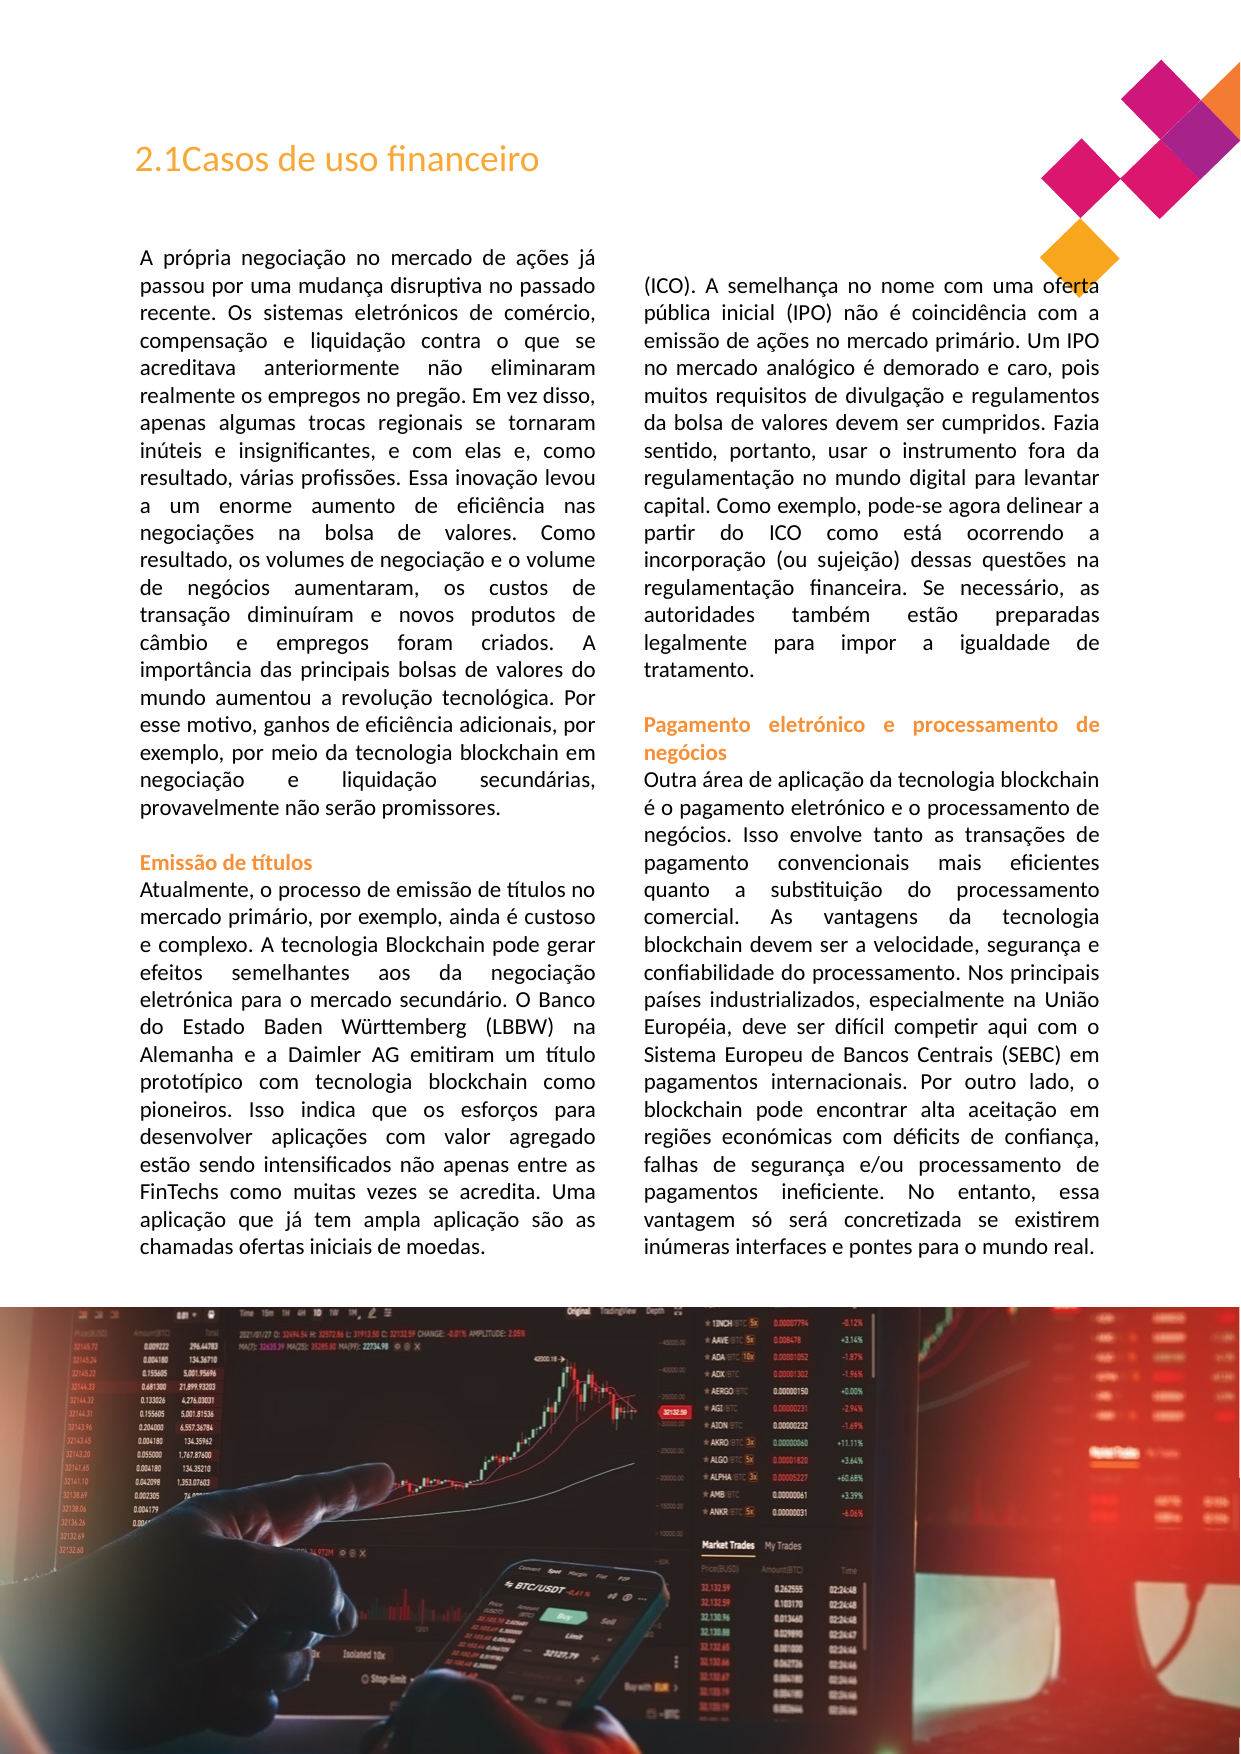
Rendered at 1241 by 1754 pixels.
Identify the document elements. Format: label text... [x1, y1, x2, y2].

text_box 2.1Casos de uso financeiro [119, 126, 798, 205]
text_box A própria negociação no mercado de ações já passou por uma mudança disruptiva no passado recente. Os sistemas eletrónicos de comércio, compensação e liquidação contra o que se acreditava anteriormente não eliminaram realmente os empregos no pregão. Em vez disso, apenas algumas trocas regionais se tornaram inúteis e insignificantes, e com elas e, como resultado, várias profissões. Essa inovação levou a um enorme aumento de eficiência nas negociações na bolsa de valores. Como resultado, os volumes de negociação e o volume de negócios aumentaram, os custos de transação diminuíram e novos produtos de câmbio e empregos foram criados. A importância das principais bolsas de valores do mundo aumentou a revolução tecnológica. Por esse motivo, ganhos de eficiência adicionais, por exemplo, por meio da tecnologia blockchain em negociação e liquidação secundárias, provavelmente não serão promissores. Emissão de títulos Atualmente, o processo de emissão de títulos no mercado primário, por exemplo, ainda é custoso e complexo. A tecnologia Blockchain pode gerar efeitos semelhantes aos da negociação eletrónica para o mercado secundário. O Banco do Estado Baden Württemberg (LBBW) na Alemanha e a Daimler AG emitiram um título prototípico com tecnologia blockchain como pioneiros. Isso indica que os esforços para desenvolver aplicações com valor agregado estão sendo intensificados não apenas entre as FinTechs como muitas vezes se acredita. Uma aplicação que já tem ampla aplicação são as chamadas ofertas iniciais de moedas. (ICO). A semelhança no nome com uma oferta pública inicial (IPO) não é coincidência com a emissão de ações no mercado primário. Um IPO no mercado analógico é demorado e caro, pois muitos requisitos de divulgação e regulamentos da bolsa de valores devem ser cumpridos. Fazia sentido, portanto, usar o instrumento fora da regulamentação no mundo digital para levantar capital. Como exemplo, pode-se agora delinear a partir do ICO como está ocorrendo a incorporação (ou sujeição) dessas questões na regulamentação financeira. Se necessário, as autoridades também estão preparadas legalmente para impor a igualdade de tratamento. Pagamento eletrónico e processamento de negócios Outra área de aplicação da tecnologia blockchain é o pagamento eletrónico e o processamento de negócios. Isso envolve tanto as transações de pagamento convencionais mais eficientes quanto a substituição do processamento comercial. As vantagens da tecnologia blockchain devem ser a velocidade, segurança e confiabilidade do processamento. Nos principais países industrializados, especialmente na União Européia, deve ser difícil competir aqui com o Sistema Europeu de Bancos Centrais (SEBC) em pagamentos internacionais. Por outro lado, o blockchain pode encontrar alta aceitação em regiões económicas com déficits de confiança, falhas de segurança e/ou processamento de pagamentos ineficiente. No entanto, essa vantagem só será concretizada se existirem inúmeras interfaces e pontes para o mundo real. [124, 235, 1116, 1286]
picture [0, 1307, 1241, 1754]
